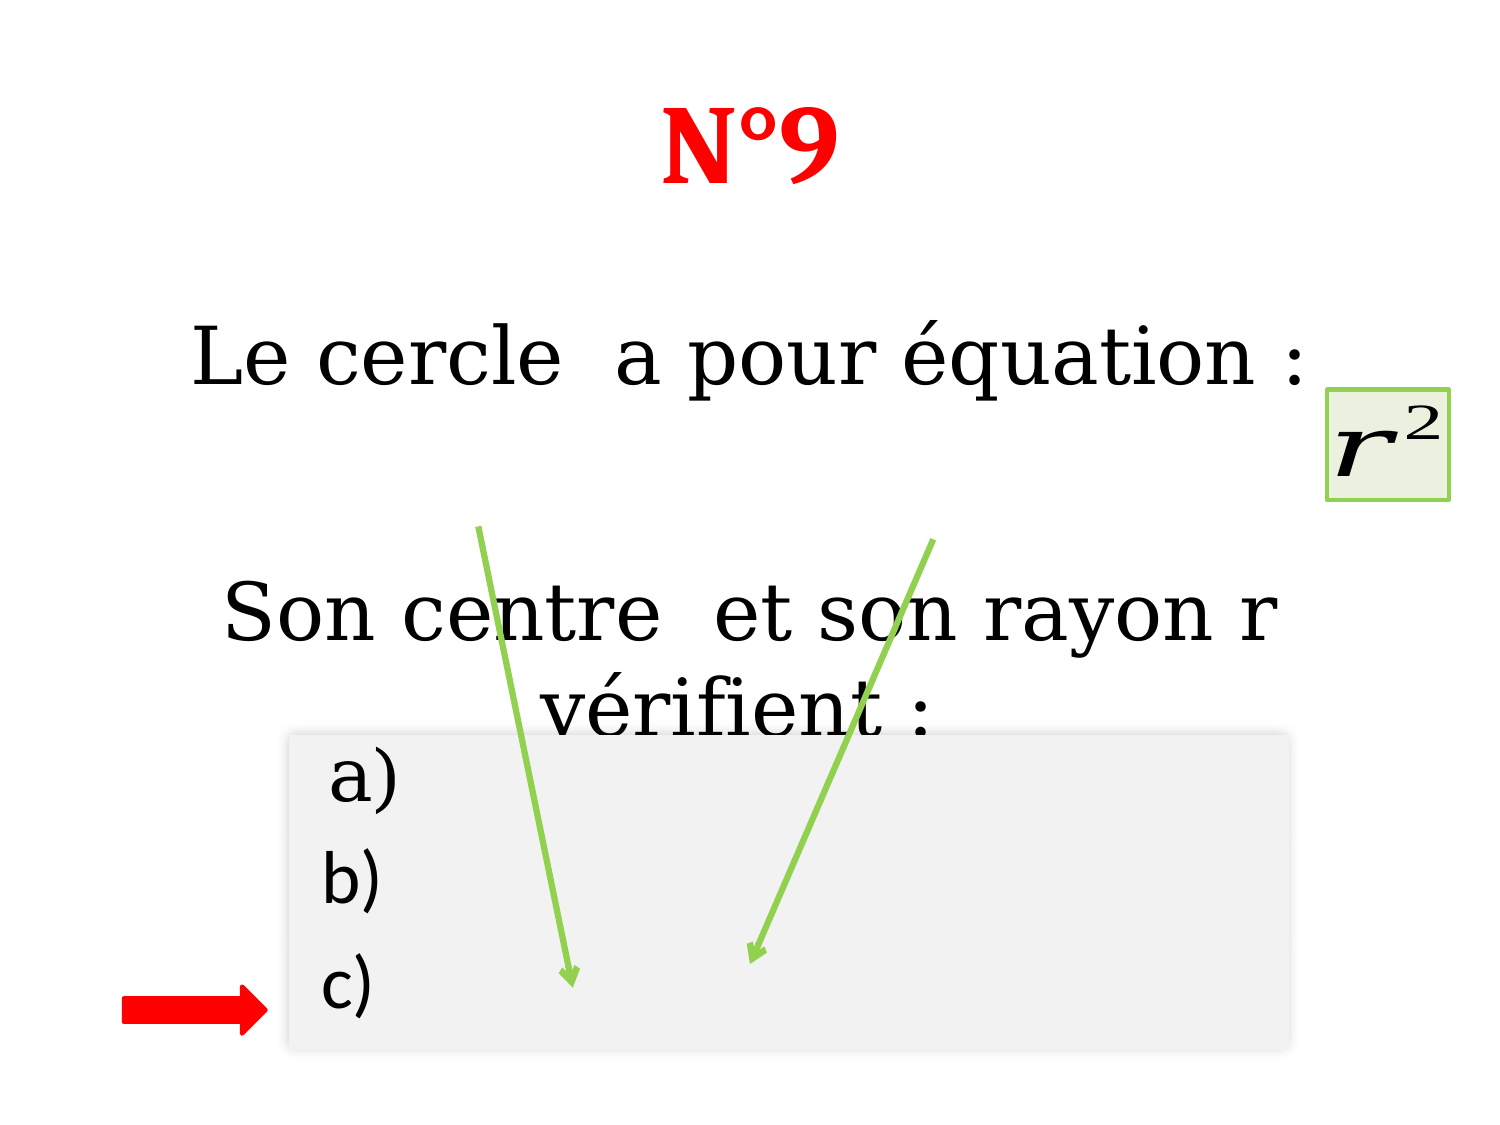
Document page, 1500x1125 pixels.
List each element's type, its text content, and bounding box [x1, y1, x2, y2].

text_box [749, 539, 934, 965]
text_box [477, 526, 573, 988]
text_box [121, 984, 268, 1036]
text_box N°9 [0, 63, 1500, 214]
